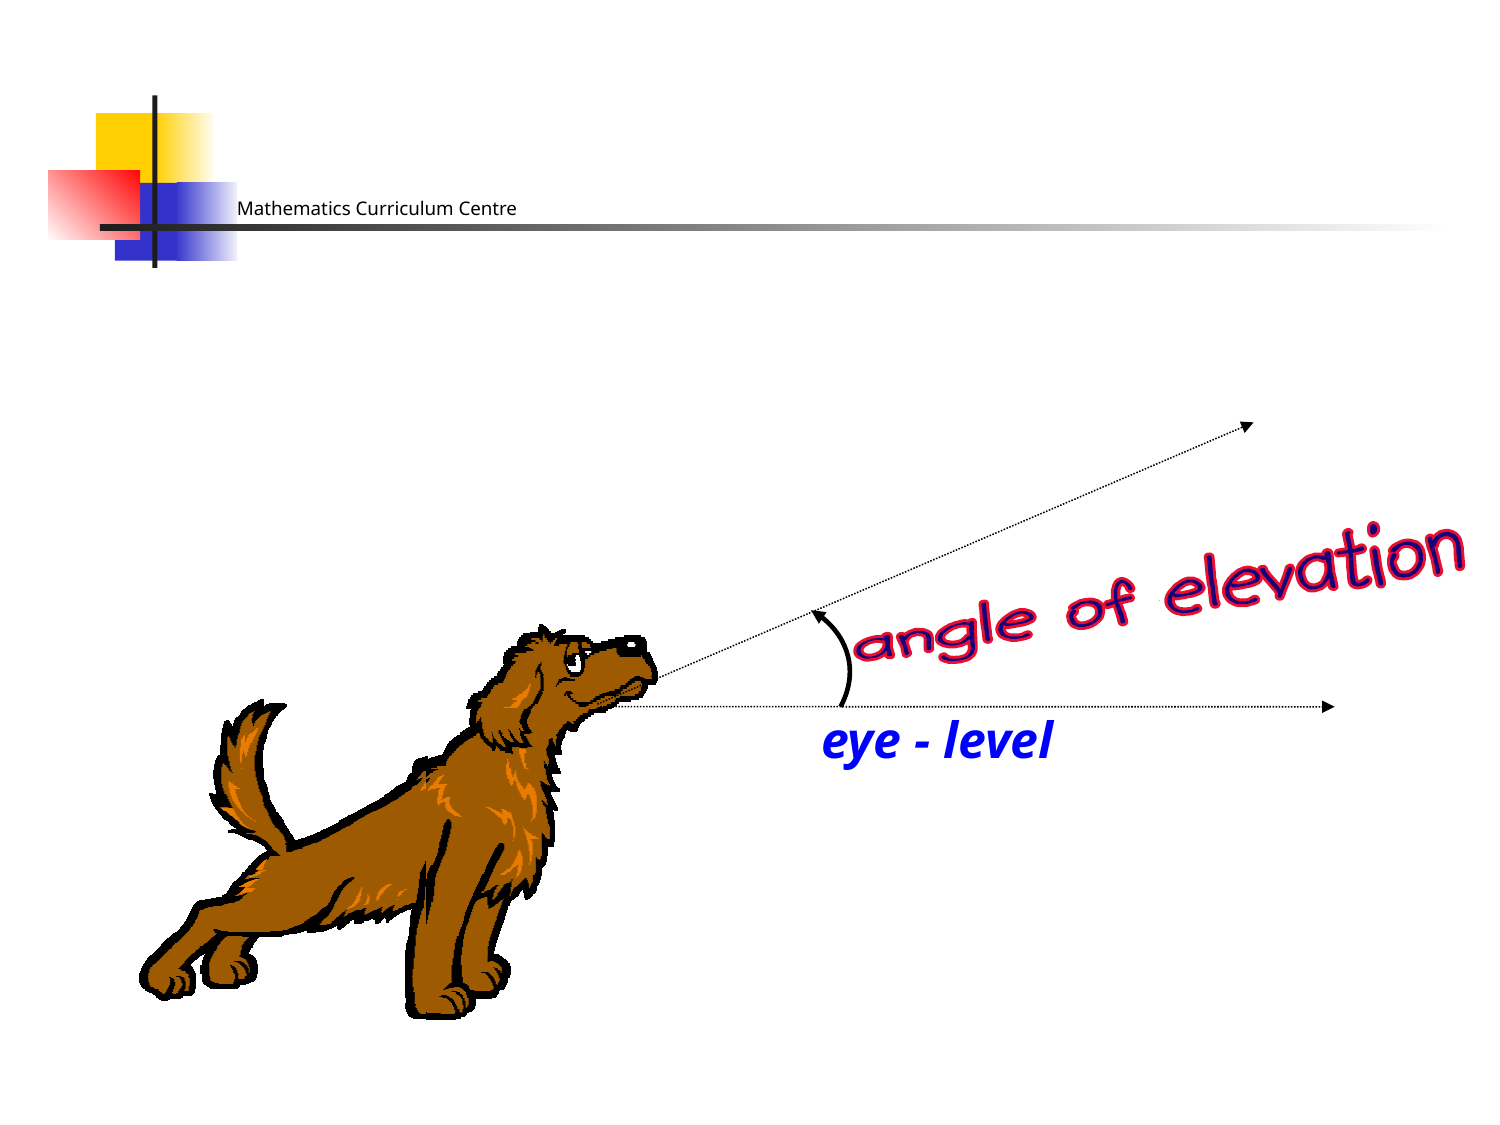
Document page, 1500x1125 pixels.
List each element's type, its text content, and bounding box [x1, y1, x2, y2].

text_box [1232, 421, 1254, 433]
picture [837, 494, 1480, 707]
picture [95, 494, 708, 1070]
text_box [777, 610, 832, 700]
text_box eye - level [806, 700, 1069, 776]
